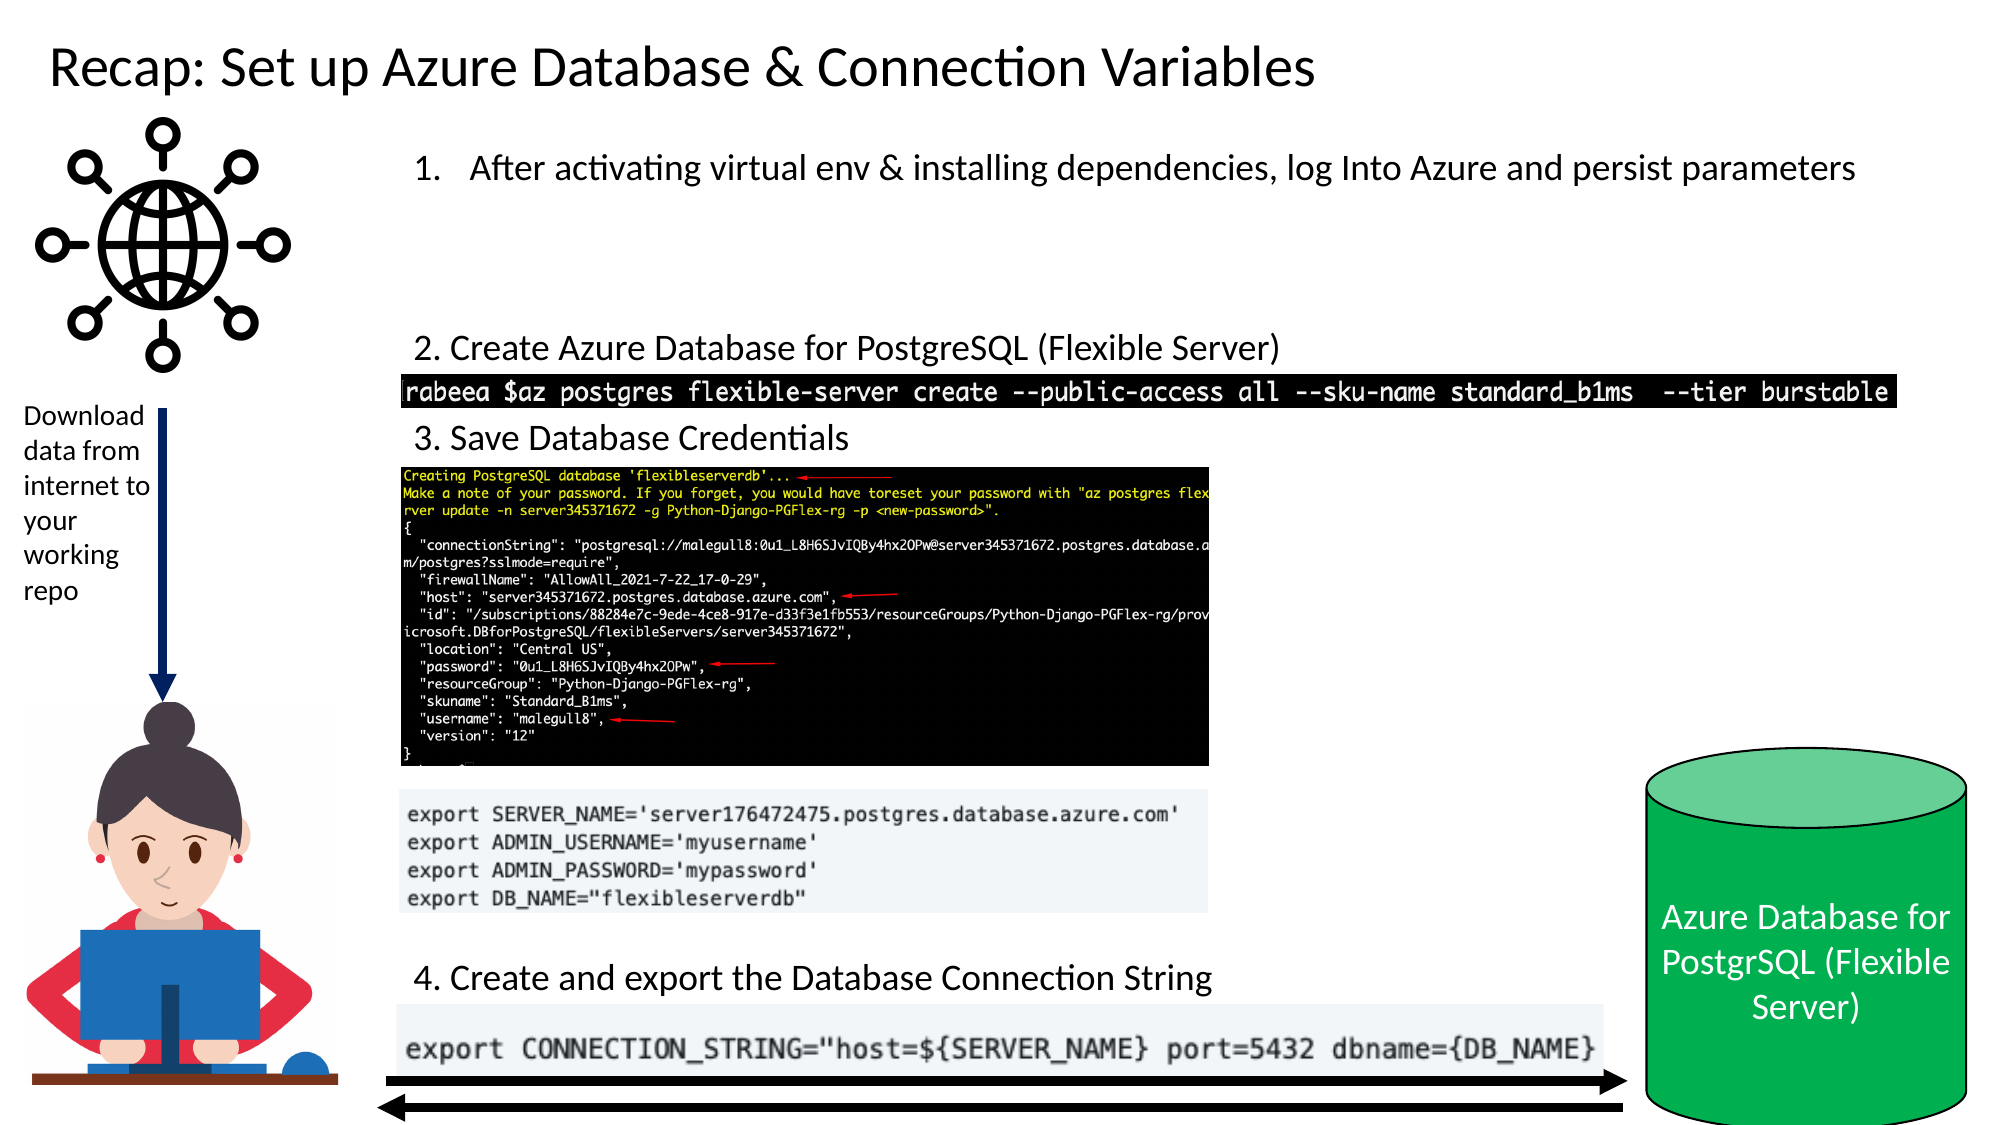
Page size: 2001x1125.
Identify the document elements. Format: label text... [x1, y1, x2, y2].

text_box After activating virtual env & installing dependencies, log Into Azure and persist parameters 2. Create Azure Database for PostgreSQL (Flexible Server) 3. Save Database Credentials 4. Create and export the Database Connection String [398, 135, 1873, 1056]
text_box Azure Database for PostgrSQL (Flexible Server) [1645, 750, 1968, 1125]
picture [26, 702, 339, 1085]
text_box Recap: Set up Azure Database & Connection Variables [34, 20, 1345, 106]
picture [401, 467, 1209, 766]
text_box Download data from internet to your working repo [9, 388, 190, 614]
picture [35, 117, 291, 373]
picture [396, 1004, 1604, 1076]
picture [399, 789, 1208, 913]
picture [401, 374, 1897, 408]
